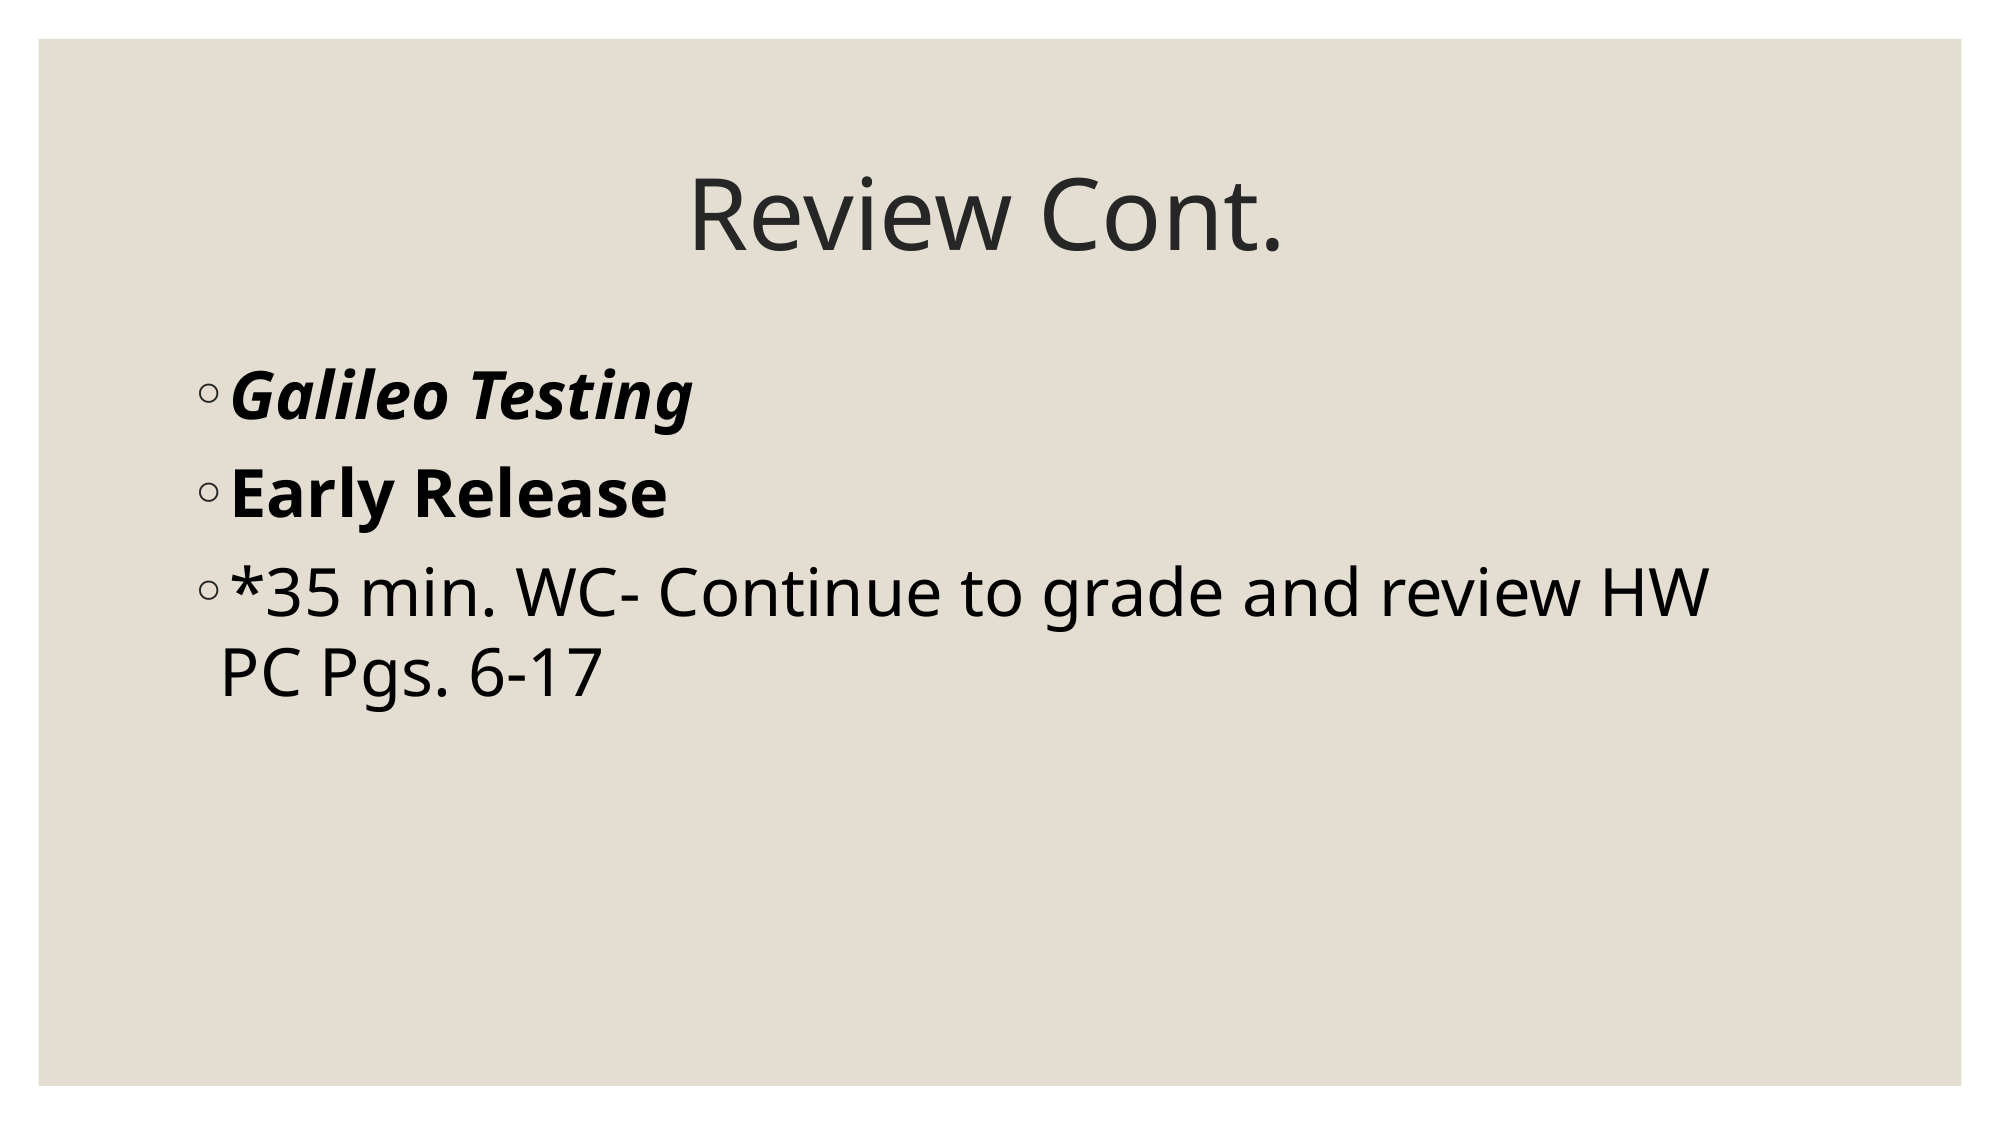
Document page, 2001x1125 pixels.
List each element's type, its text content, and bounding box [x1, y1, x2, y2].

title Review Cont. [174, 105, 1825, 331]
list Galileo Testing Early Release *35 min. WC- Continue to grade and review HW PC Pgs. 6-17 [174, 345, 1825, 990]
